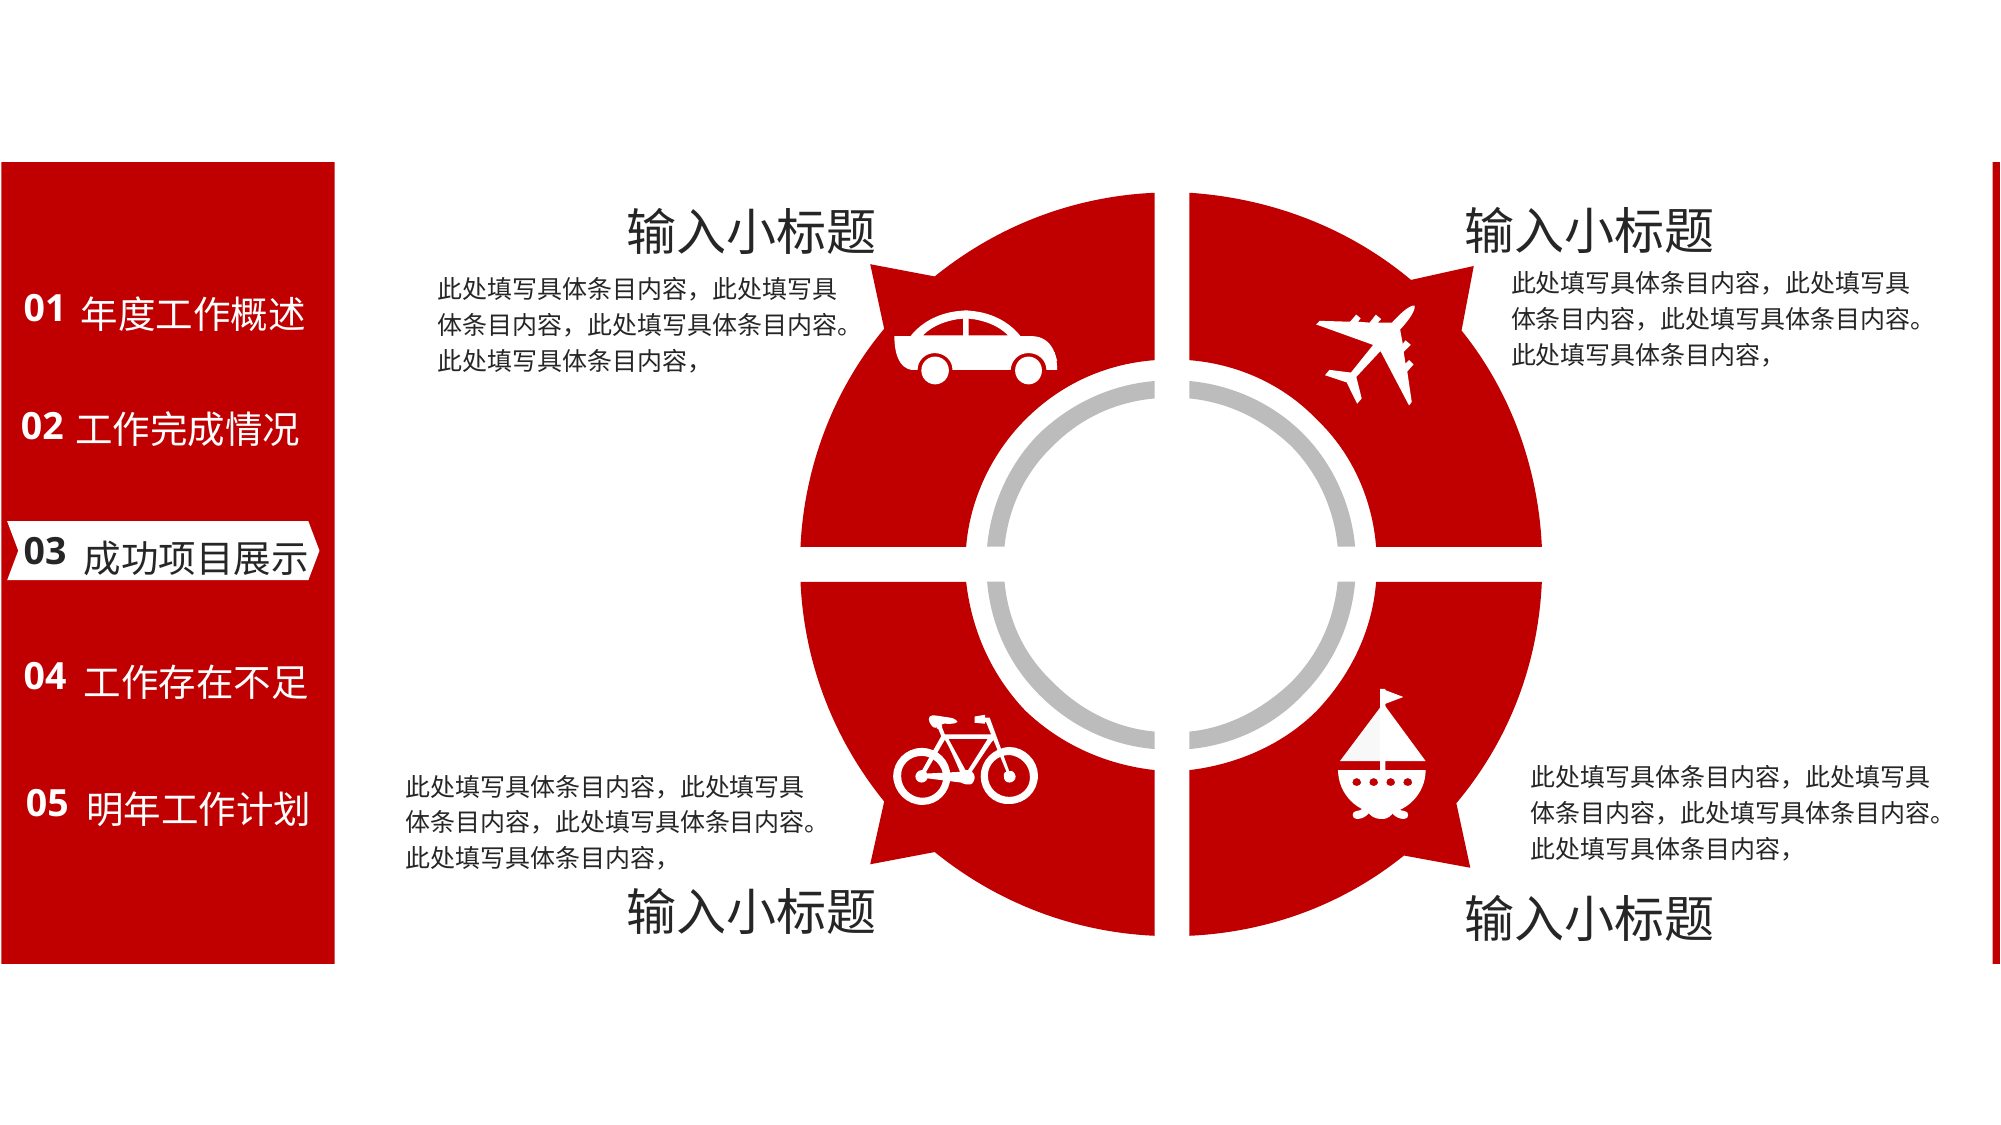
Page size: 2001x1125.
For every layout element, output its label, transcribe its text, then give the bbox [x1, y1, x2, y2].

text_box 03 [8, 519, 94, 644]
text_box 02 [6, 394, 91, 589]
text_box 输入小标题 [1449, 192, 1730, 268]
text_box 工作完成情况 [34, 376, 341, 459]
text_box 01 [8, 276, 94, 394]
text_box [1991, 161, 2000, 965]
text_box [987, 381, 1155, 547]
text_box 输入小标题 [611, 193, 892, 268]
text_box 输入小标题 [611, 873, 892, 949]
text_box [894, 310, 1058, 385]
text_box [0, 161, 336, 965]
text_box [800, 192, 1155, 547]
text_box 输入小标题 [1449, 879, 1730, 955]
text_box 此处填写具体条目内容，此处填写具体条目内容，此处填写具体条目内容。此处填写具体条目内容， [1515, 748, 1946, 871]
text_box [1316, 302, 1418, 406]
text_box 04 [8, 644, 94, 839]
text_box 此处填写具体条目内容，此处填写具体条目内容，此处填写具体条目内容。此处填写具体条目内容， [1496, 254, 1927, 377]
text_box [1189, 581, 1542, 936]
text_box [893, 713, 1038, 805]
text_box 明年工作计划 [45, 756, 352, 839]
text_box [1189, 381, 1356, 547]
text_box 工作存在不足 [43, 629, 350, 712]
text_box 年度工作概述 [40, 261, 347, 344]
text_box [1338, 688, 1426, 821]
text_box [1189, 192, 1542, 547]
text_box 成功项目展示 [43, 504, 350, 588]
text_box [1189, 581, 1356, 750]
text_box [987, 581, 1155, 750]
text_box [800, 581, 1155, 936]
text_box 此处填写具体条目内容，此处填写具体条目内容，此处填写具体条目内容。此处填写具体条目内容， [422, 260, 853, 383]
text_box 此处填写具体条目内容，此处填写具体条目内容，此处填写具体条目内容。此处填写具体条目内容， [390, 757, 821, 881]
text_box 05 [10, 771, 96, 966]
